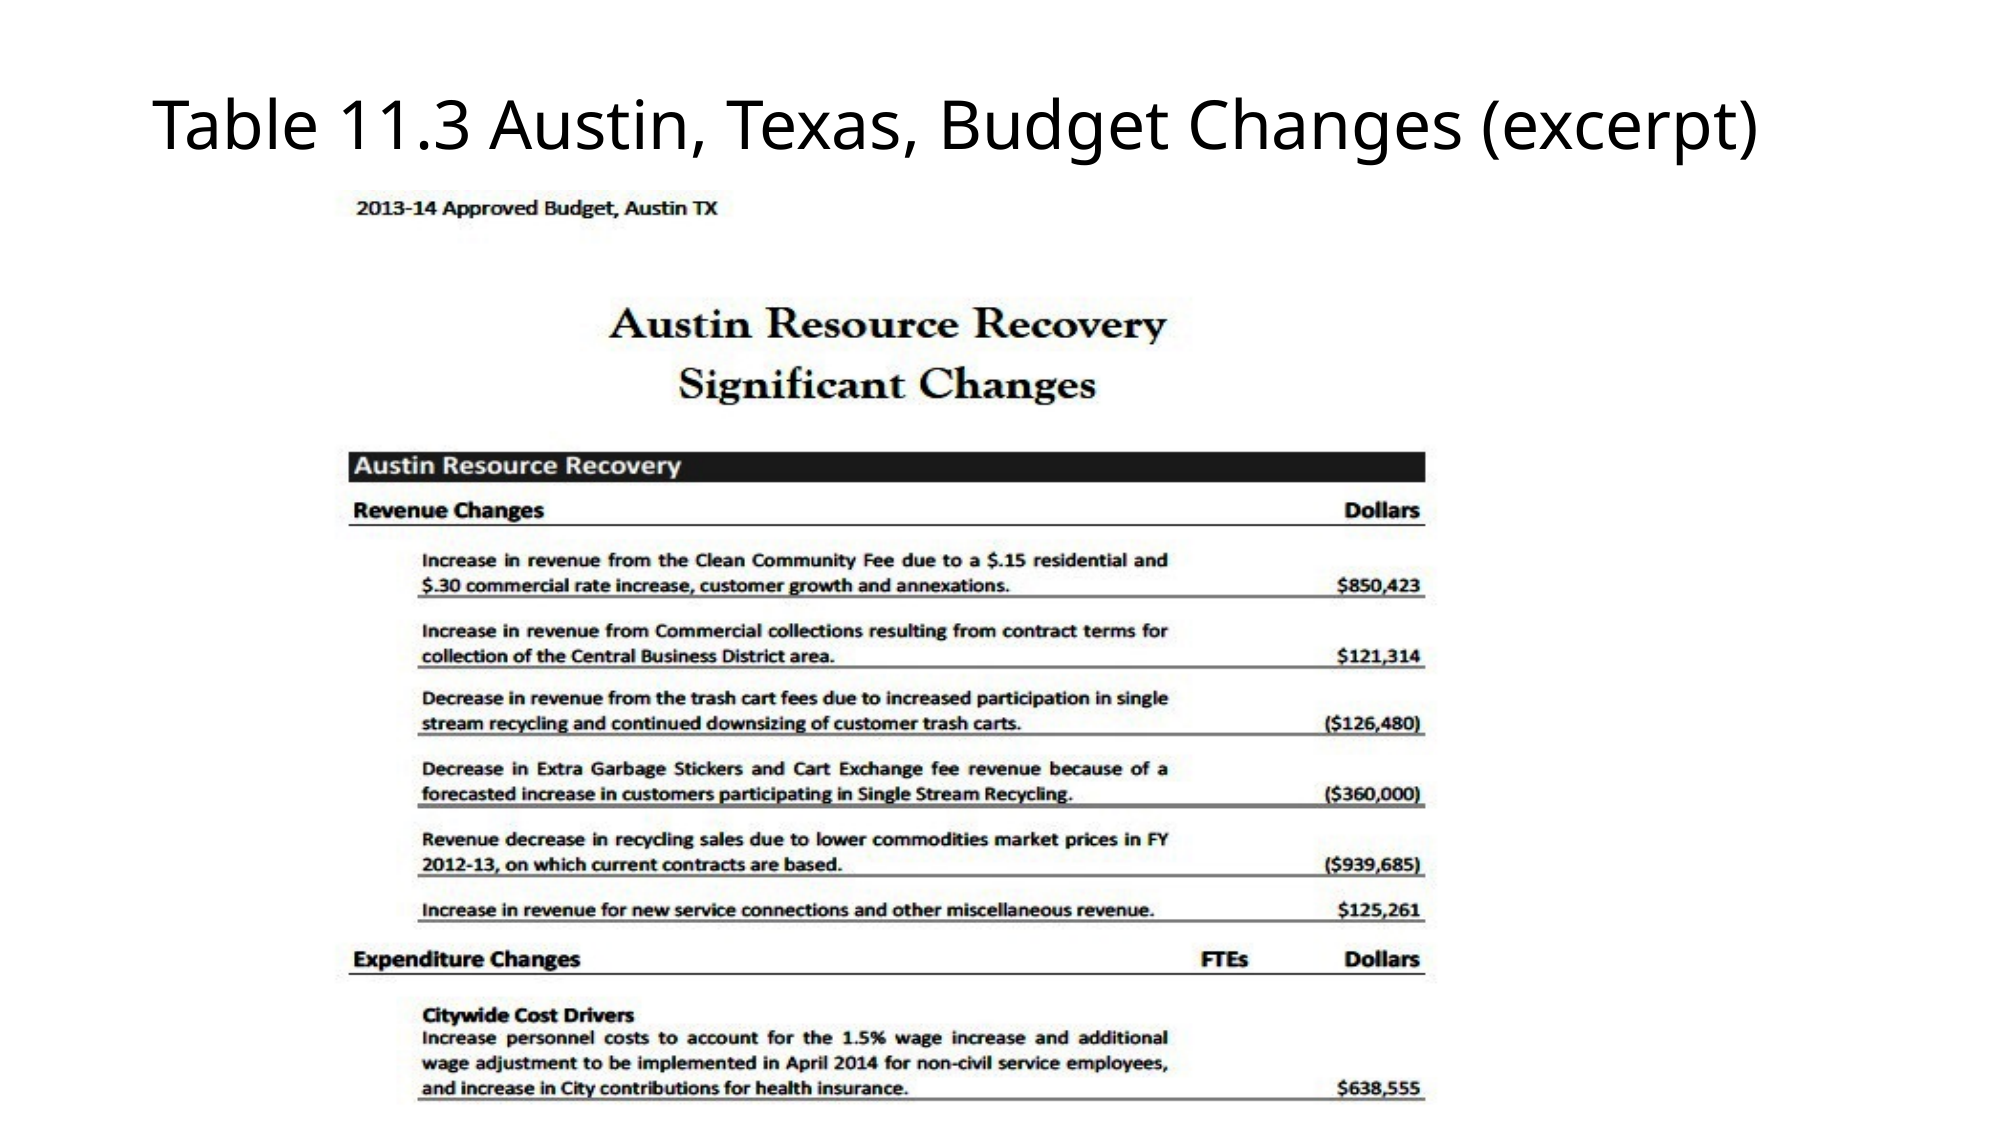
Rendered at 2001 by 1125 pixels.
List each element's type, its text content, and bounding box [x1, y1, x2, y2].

picture [244, 190, 1552, 1113]
title Table 11.3 Austin, Texas, Budget Changes (excerpt) [137, 59, 1863, 278]
